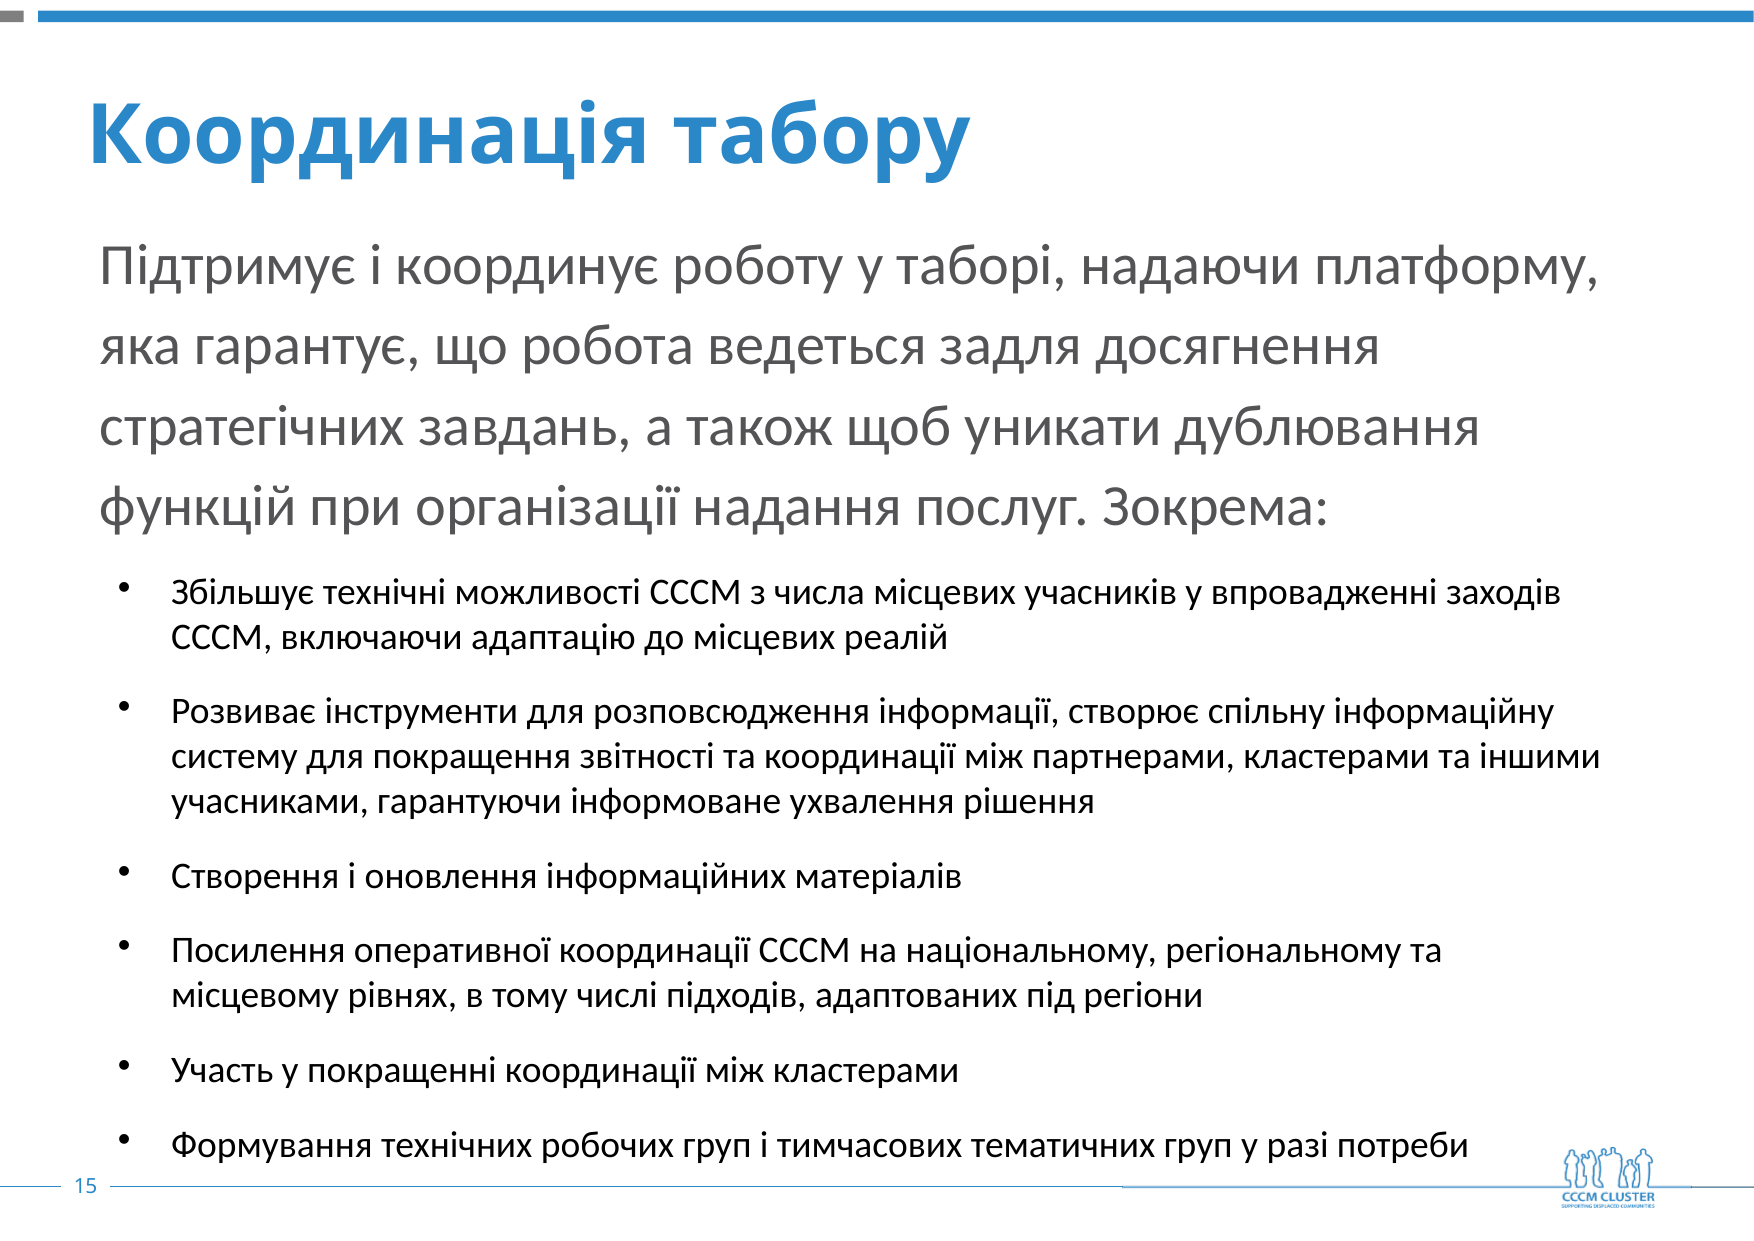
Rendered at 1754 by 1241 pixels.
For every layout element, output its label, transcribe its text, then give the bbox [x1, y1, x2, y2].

picture [0, 1147, 1754, 1209]
text_box Координація табору [71, 73, 1728, 195]
text_box Підтримує і координує роботу у таборі, надаючи платформу, яка гарантує, що робота ведеться задля досягнення стратегічних завдань, а також щоб уникати дублювання функцій при організації надання послуг. Зокрема: Збільшує технічні можливості CCCM з числа місцевих учасників у впровадженні заходів CCCM, включаючи адаптацію до місцевих реалій Розвиває інструменти для розповсюдження інформації, створює спільну інформаційну систему для покращення звітності та координації між партнерами, кластерами та іншими учасниками, гарантуючи інформоване ухвалення рішення Створення і оновлення інформаційних матеріалів Посилення оперативної координації CCCM на національному, регіональному та місцевому рівнях, в тому числі підходів, адаптованих під регіони Участь у покращенні координації між кластерами Формування технічних робочих груп і тимчасових тематичних груп у разі потреби [85, 208, 1633, 1076]
